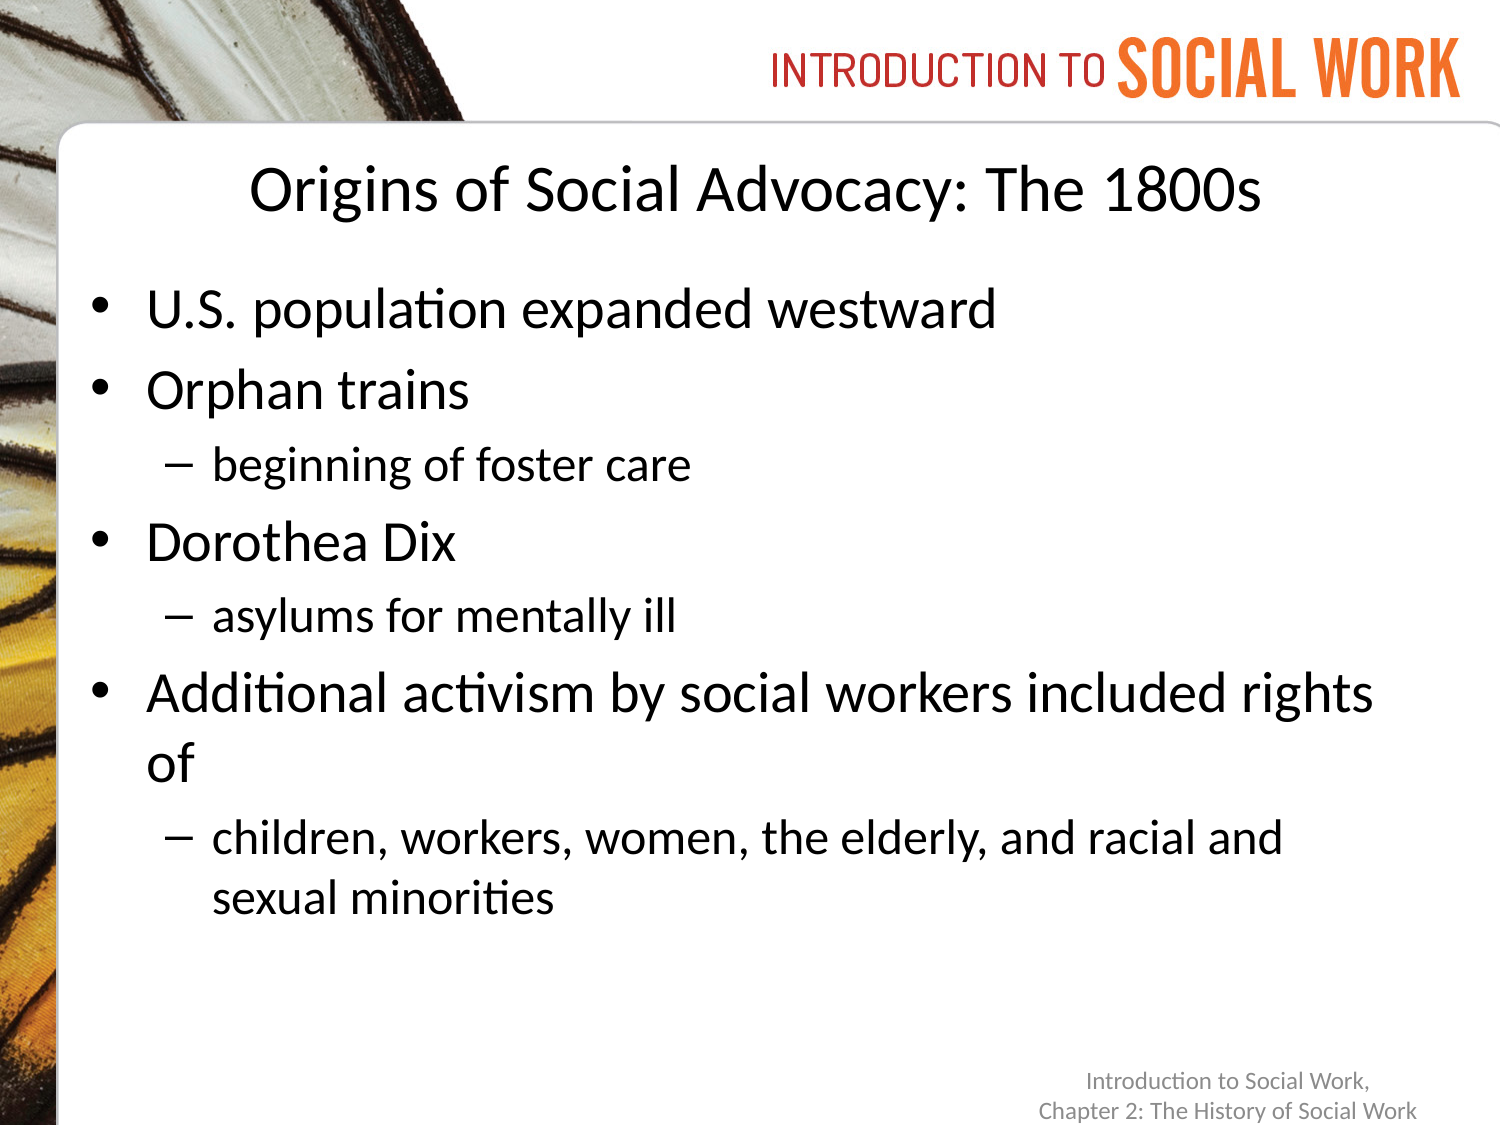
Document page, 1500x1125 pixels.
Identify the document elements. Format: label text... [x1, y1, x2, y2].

list U.S. population expanded westward Orphan trains beginning of foster care Dorothea Dix asylums for mentally ill Additional activism by social workers included rights of children, workers, women, the elderly, and racial and sexual minorities [75, 262, 1425, 1005]
footer Introduction to Social Work, Chapter 2: The History of Social Work [987, 1065, 1475, 1125]
title Origins of Social Advocacy: The 1800s [37, 137, 1475, 233]
picture [0, 0, 1500, 1125]
